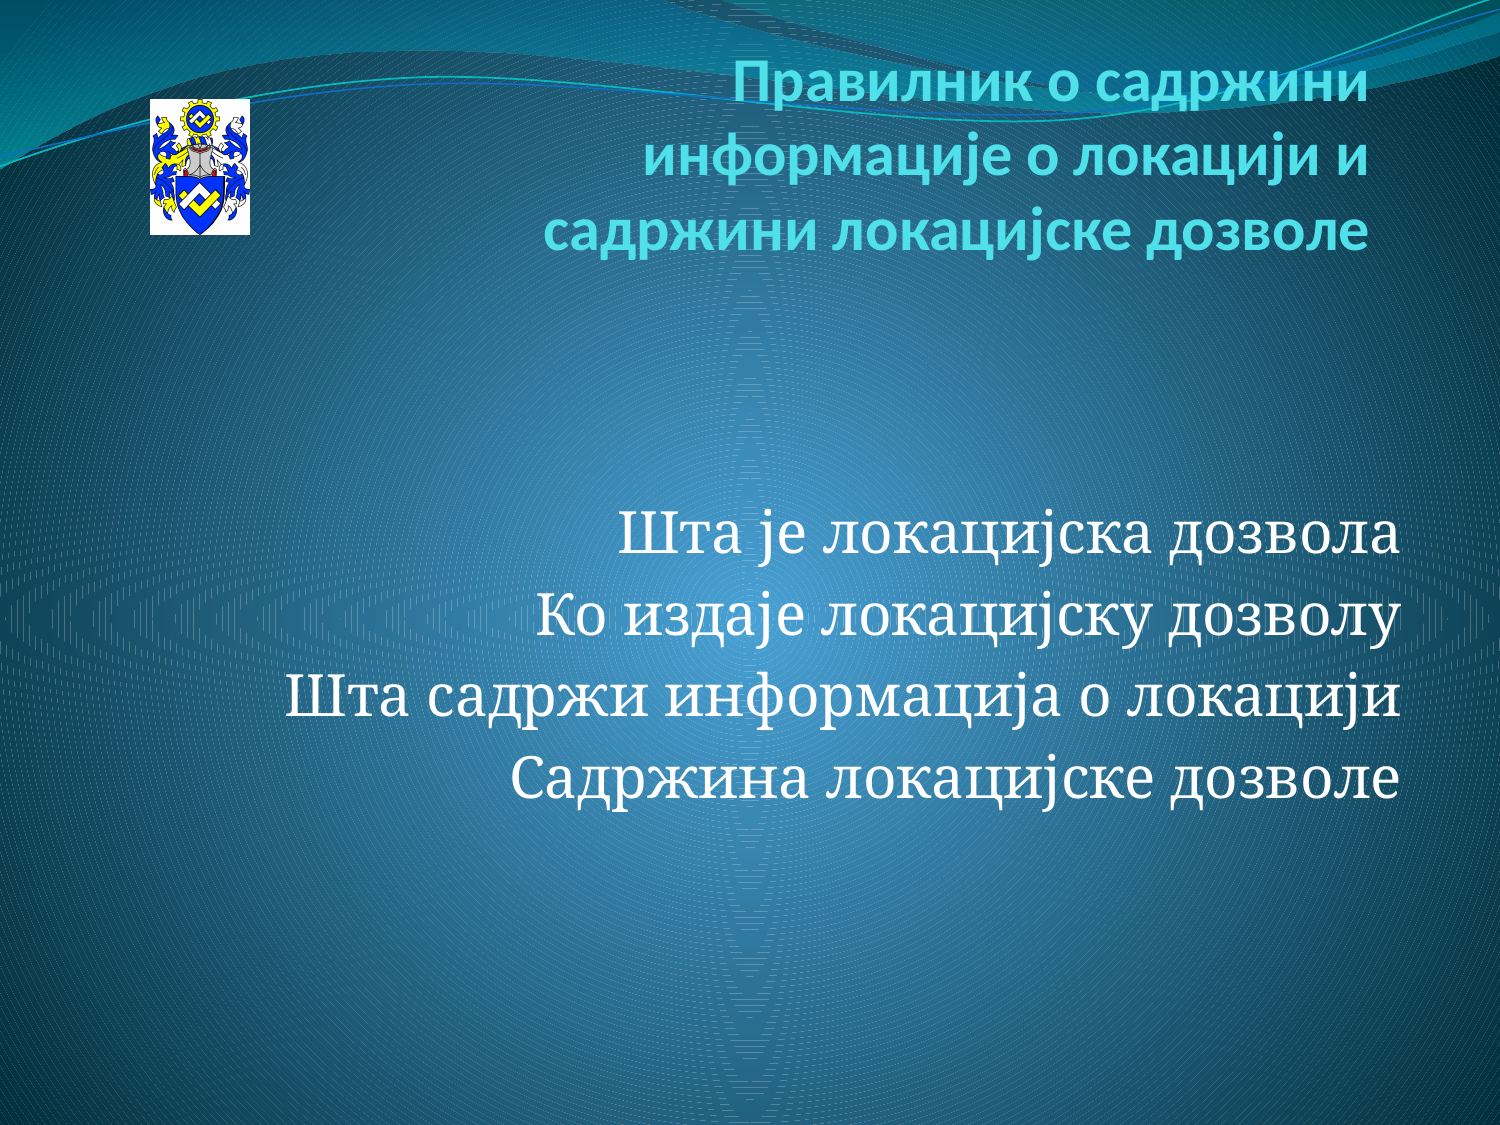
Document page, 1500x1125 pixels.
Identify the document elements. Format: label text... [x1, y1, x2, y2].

title Правилник о садржини информације о локацији и садржини локацијске дозволе [112, 37, 1388, 338]
picture [149, 99, 251, 235]
subtitle Шта је локацијска дозвола Ко издаје локацијску дозволу Шта садржи информација о локацији Садржина локацијске дозволе [125, 324, 1413, 1063]
